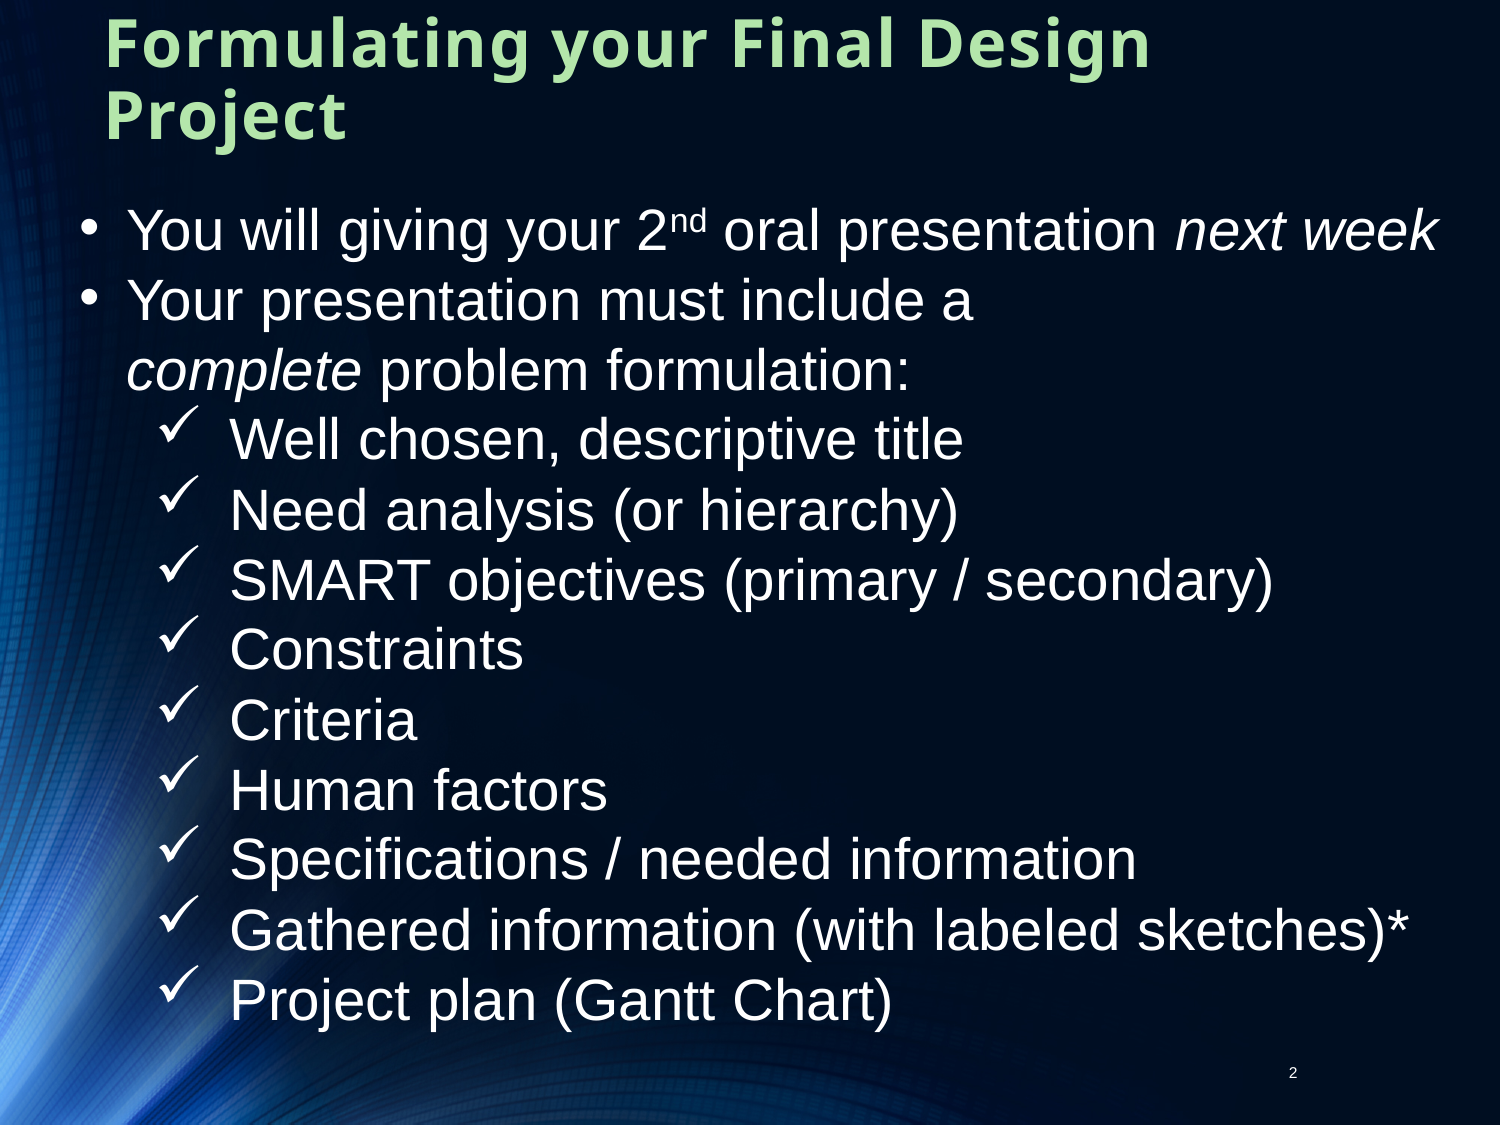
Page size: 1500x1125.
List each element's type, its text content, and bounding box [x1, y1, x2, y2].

slide_number 2 [1209, 1050, 1313, 1096]
title Formulating your Final Design Project [88, 19, 1400, 162]
text_box You will giving your 2nd oral presentation next week Your presentation must include a complete problem formulation: Well chosen, descriptive title Need analysis (or hierarchy) SMART objectives (primary / secondary) Constraints Criteria Human factors Specifications / needed information Gathered information (with labeled sketches)* Project plan (Gantt Chart) [64, 184, 1495, 1039]
picture [0, 0, 1500, 1125]
